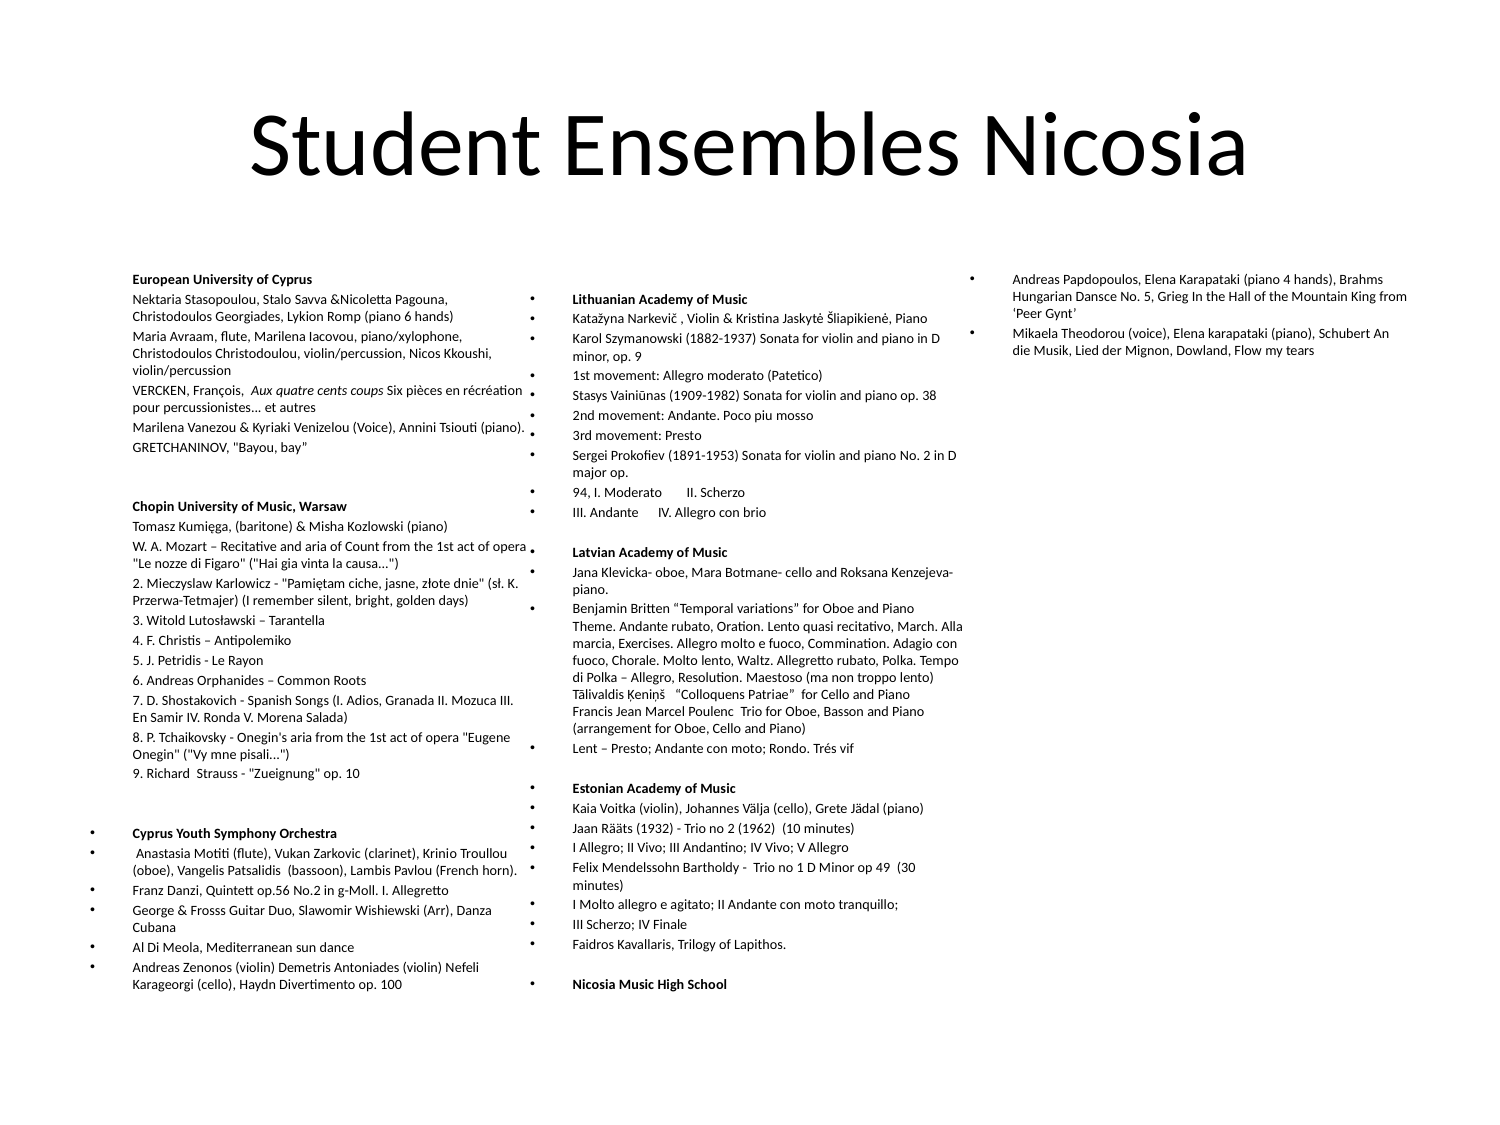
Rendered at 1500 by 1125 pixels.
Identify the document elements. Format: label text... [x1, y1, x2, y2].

list European University of Cyprus Nektaria Stasopoulou, Stalo Savva &Nicoletta Pagouna, Christodoulos Georgiades, Lykion Romp (piano 6 hands) Maria Avraam, flute, Marilena Iacovou, piano/xylophone, Christodoulos Christodoulou, violin/percussion, Nicos Kkoushi, violin/percussion VERCKEN, François, Aux quatre cents coups Six pièces en récréation pour percussionistes... et autres Marilena Vanezou & Kyriaki Venizelou (Voice), Annini Tsiouti (piano). GRETCHANINOV, "Bayou, bay” Chopin University of Music, Warsaw Tomasz Kumięga, (baritone) & Misha Kozlowski (piano) W. A. Mozart – Recitative and aria of Count from the 1st act of opera "Le nozze di Figaro" ("Hai gia vinta la causa...") 2. Mieczyslaw Karlowicz - "Pamiętam ciche, jasne, złote dnie" (sł. K. Przerwa-Tetmajer) (I remember silent, bright, golden days) 3. Witold Lutosławski – Tarantella 4. F. Christis – Antipolemiko 5. J. Petridis - Le Rayon 6. Andreas Orphanides – Common Roots 7. D. Shostakovich - Spanish Songs (I. Adios, Granada II. Mozuca III. En Samir IV. Ronda V. Morena Salada) 8. P. Tchaikovsky - Onegin's aria from the 1st act of opera "Eugene Onegin" ("Vy mne pisali...") 9. Richard Strauss - "Zueignung" op. 10 Cyprus Youth Symphony Orchestra Anastasia Motiti (flute), Vukan Zarkovic (clarinet), Kriniο Troullou (oboe), Vangelis Patsalidis (bassoon), Lambis Pavlou (French horn). Franz Danzi, Quintett op.56 No.2 in g-Moll. I. Allegretto George & Frosss Guitar Duo, Slawomir Wishiewski (Arr), Danza Cubana Al Di Meola, Mediterranean sun dance Andreas Zenonos (violin) Demetris Antoniades (violin) Nefeli Karageorgi (cello), Haydn Divertimento op. 100 Lithuanian Academy of Music Katažyna Narkevič , Violin & Kristina Jaskytė Šliapikienė, Piano Karol Szymanowski (1882-1937) Sonata for violin and piano in D minor, op. 9 1st movement: Allegro moderato (Patetico) Stasys Vainiūnas (1909-1982) Sonata for violin and piano op. 38 2nd movement: Andante. Poco piu mosso 3rd movement: Presto Sergei Prokofiev (1891-1953) Sonata for violin and piano No. 2 in D major op. 94, I. Moderato II. Scherzo III. Andante IV. Allegro con brio Latvian Academy of Music Jana Klevicka- oboe, Mara Botmane- cello and Roksana Kenzejeva- piano. Benjamin Britten “Temporal variations” for Oboe and Piano Theme. Andante rubato, Oration. Lento quasi recitativo, March. Alla marcia, Exercises. Allegro molto e fuoco, Commination. Adagio con fuoco, Chorale. Molto lento, Waltz. Allegretto rubato, Polka. Tempo di Polka – Allegro, Resolution. Maestoso (ma non troppo lento) Tālivaldis Ķeniņš “Colloquens Patriae” for Cello and Piano Francis Jean Marcel Poulenc Trio for Oboe, Basson and Piano (arrangement for Oboe, Cello and Piano) Lent – Presto; Andante con moto; Rondo. Trés vif Estonian Academy of Music Kaia Voitka (violin), Johannes Välja (cello), Grete Jädal (piano) Jaan Rääts (1932) - Trio no 2 (1962) (10 minutes) I Allegro; II Vivo; III Andantino; IV Vivo; V Allegro Felix Mendelssohn Bartholdy - Trio no 1 D Minor op 49 (30 minutes) I Molto allegro e agitato; II Andante con moto tranquillo; III Scherzo; IV Finale Faidros Kavallaris, Trilogy of Lapithos. Nicosia Music High School Andreas Papdopoulos, Elena Karapataki (piano 4 hands), Brahms Hungarian Dansce No. 5, Grieg In the Hall of the Mountain King from ‘Peer Gynt’ Mikaela Theodorou (voice), Elena karapataki (piano), Schubert An die Musik, Lied der Mignon, Dowland, Flow my tears [75, 262, 1425, 1005]
title Student Ensembles Nicosia [75, 45, 1425, 233]
